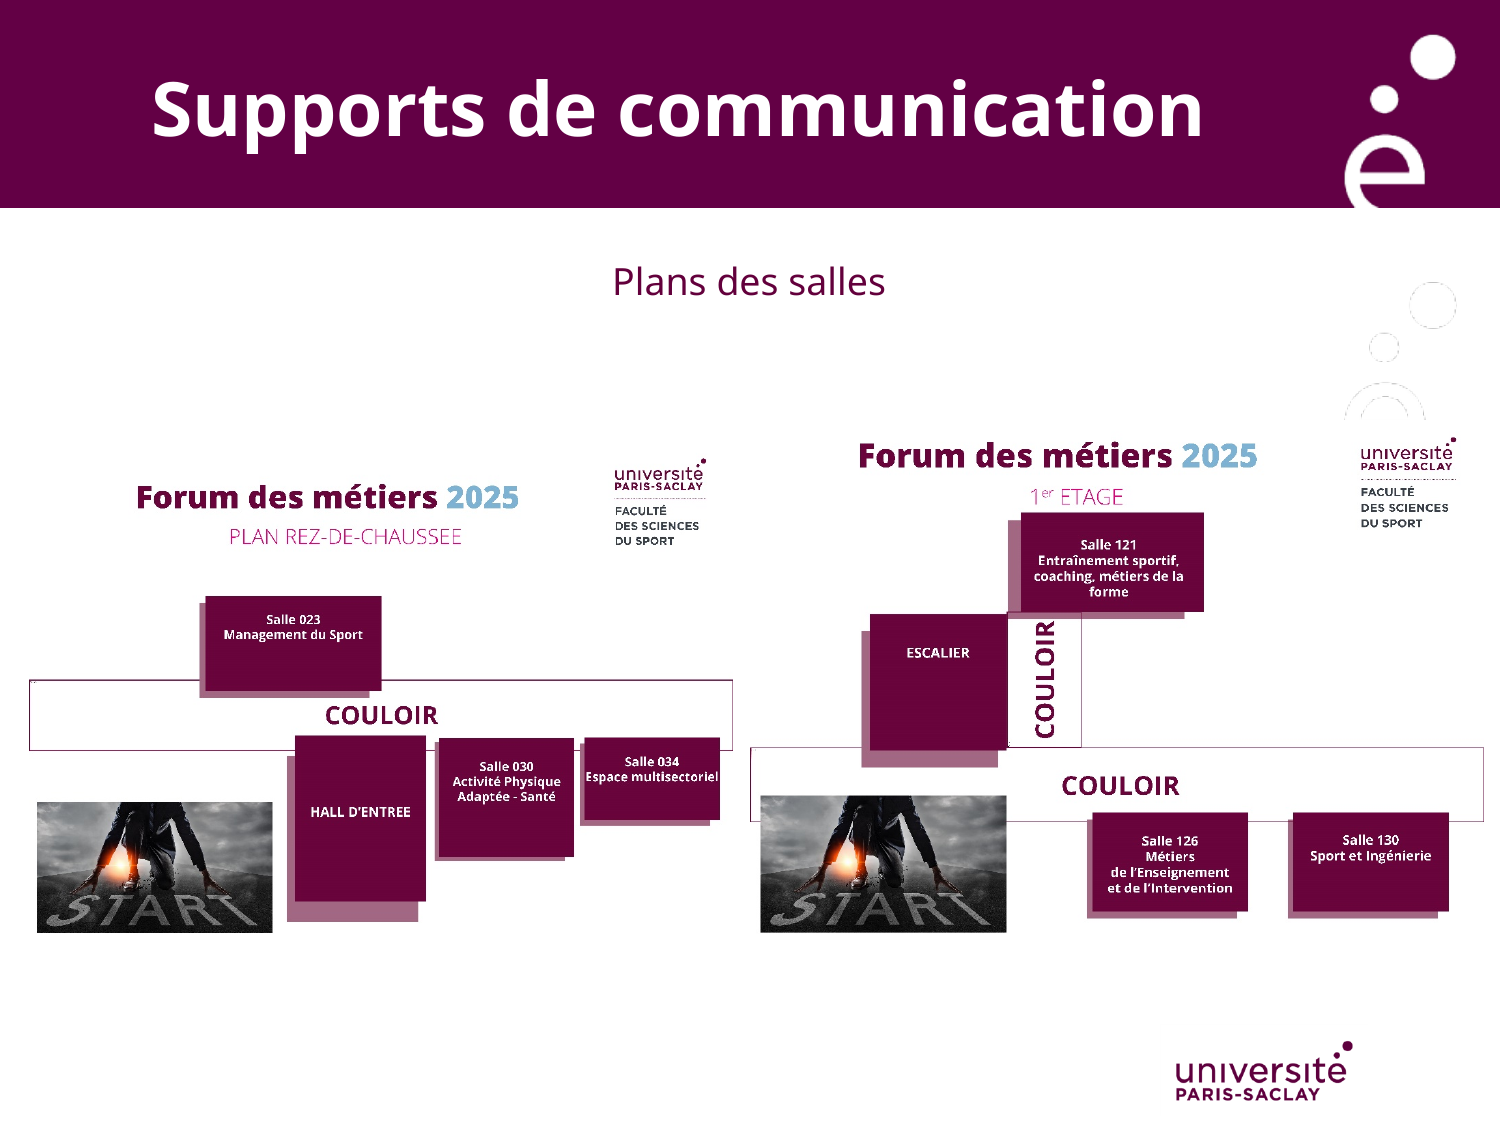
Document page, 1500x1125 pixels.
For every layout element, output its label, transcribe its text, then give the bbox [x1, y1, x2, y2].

text_box Supports de communication [53, 54, 1306, 160]
text_box Plans des salles [288, 251, 1070, 311]
picture [749, 278, 1484, 940]
picture [1160, 1024, 1368, 1116]
picture [29, 442, 733, 940]
picture [1324, 30, 1476, 208]
